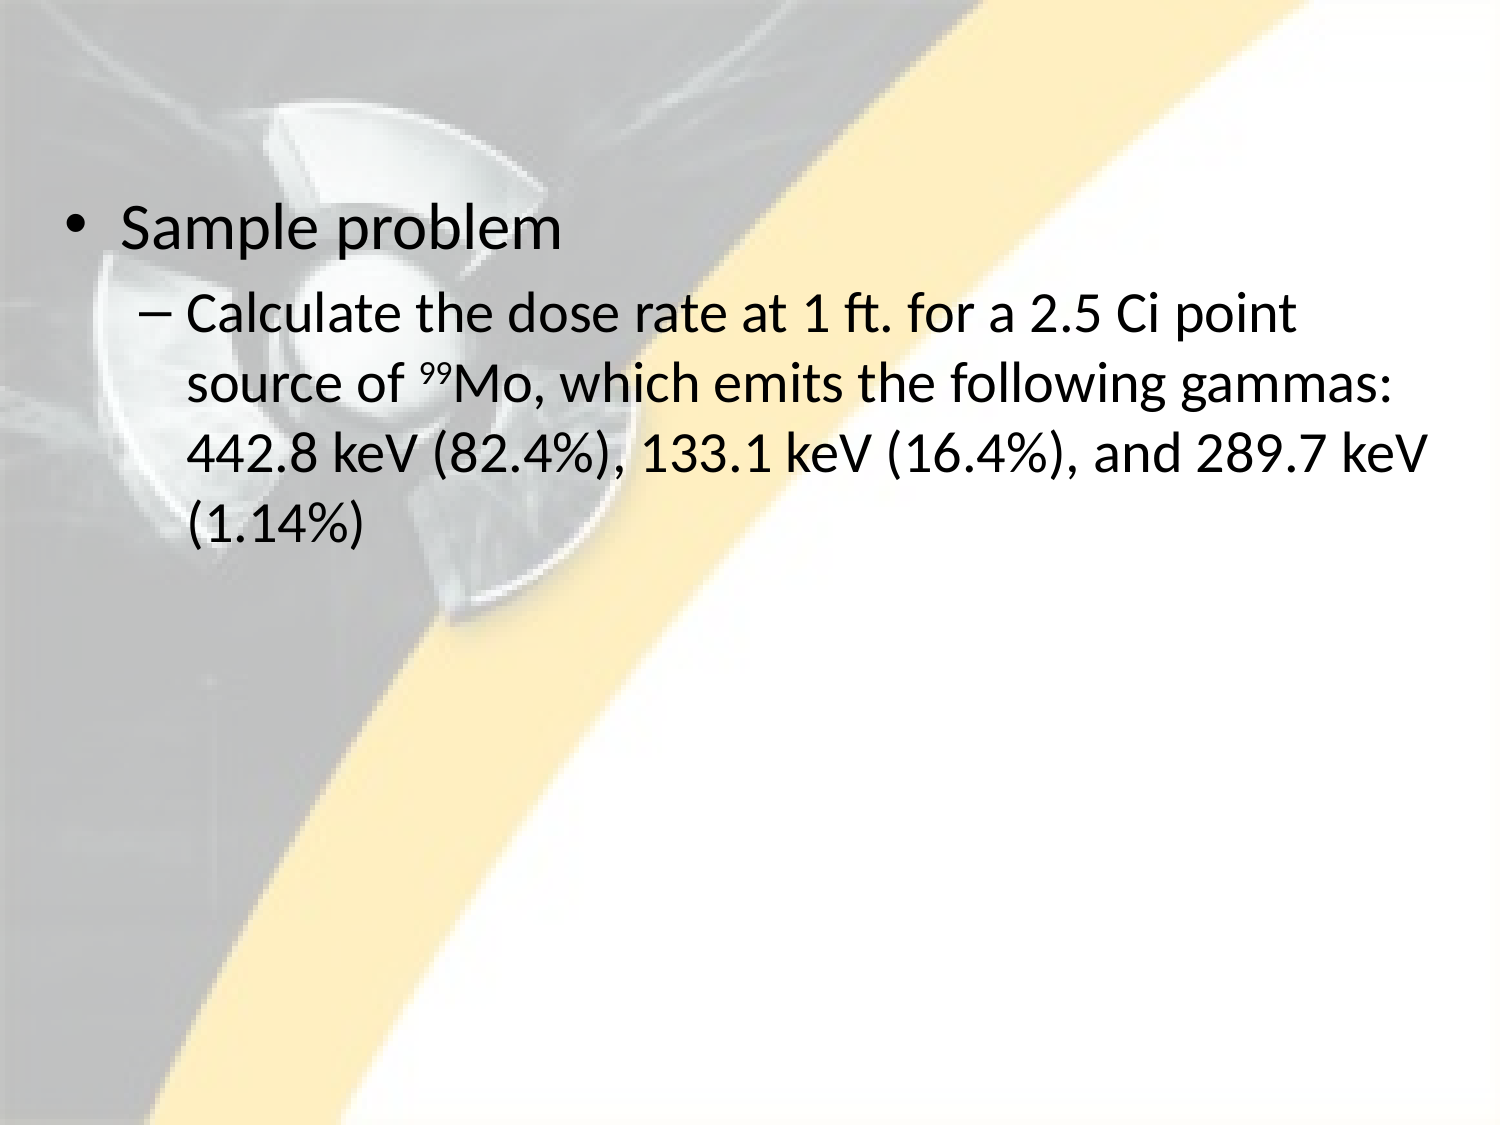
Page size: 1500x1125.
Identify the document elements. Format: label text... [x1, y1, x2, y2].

list Sample problem Calculate the dose rate at 1 ft. for a 2.5 Ci point source of 99Mo, which emits the following gammas: 442.8 keV (82.4%), 133.1 keV (16.4%), and 289.7 keV (1.14%) [49, 174, 1451, 1025]
